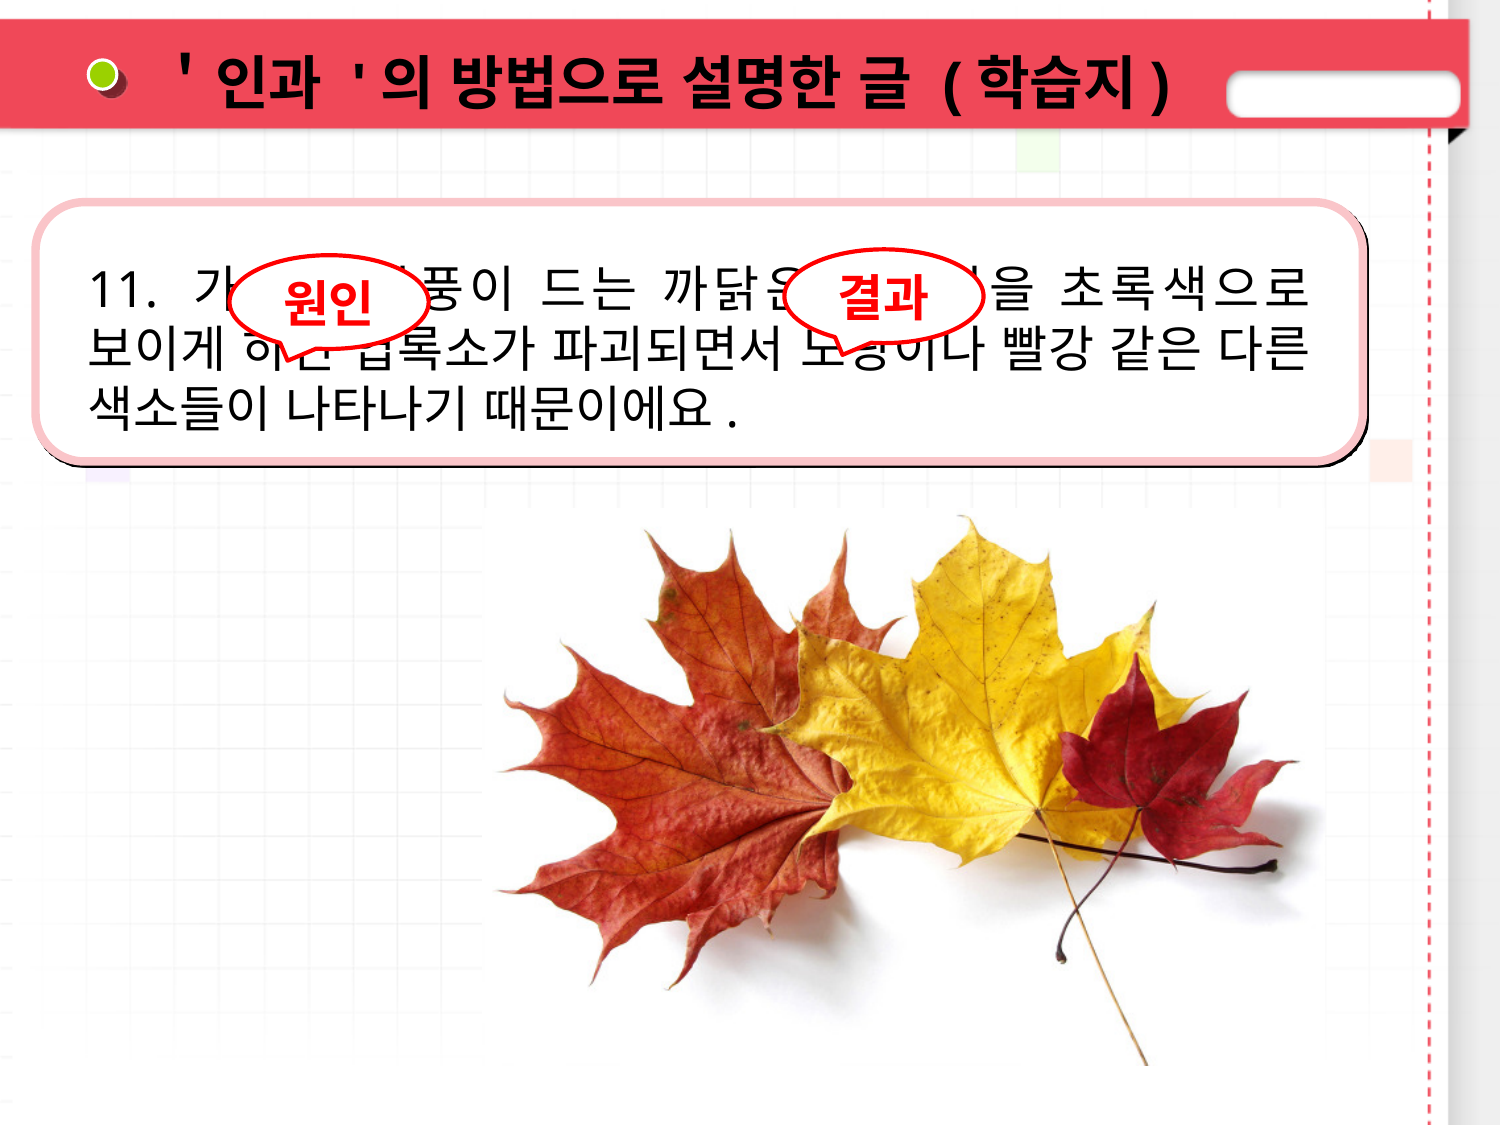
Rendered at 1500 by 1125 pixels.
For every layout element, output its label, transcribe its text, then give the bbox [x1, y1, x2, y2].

text_box 11. 가을에 단풍이 드는 까닭은 나뭇잎을 초록색으로 보이게 하던 엽록소가 파괴되면서 노랑이나 빨강 같은 다른 색소들이 나타나기 때문이에요. [73, 249, 1326, 449]
text_box [88, 59, 117, 90]
picture [98, 75, 124, 97]
text_box [33, 200, 1365, 464]
text_box 원인 [227, 253, 431, 363]
text_box 결과 [782, 247, 986, 357]
text_box [0, 0, 1500, 75]
text_box ＇인과 '의 방법으로 설명한 글 (학습지) [142, 38, 1201, 116]
picture [0, 75, 1500, 1125]
